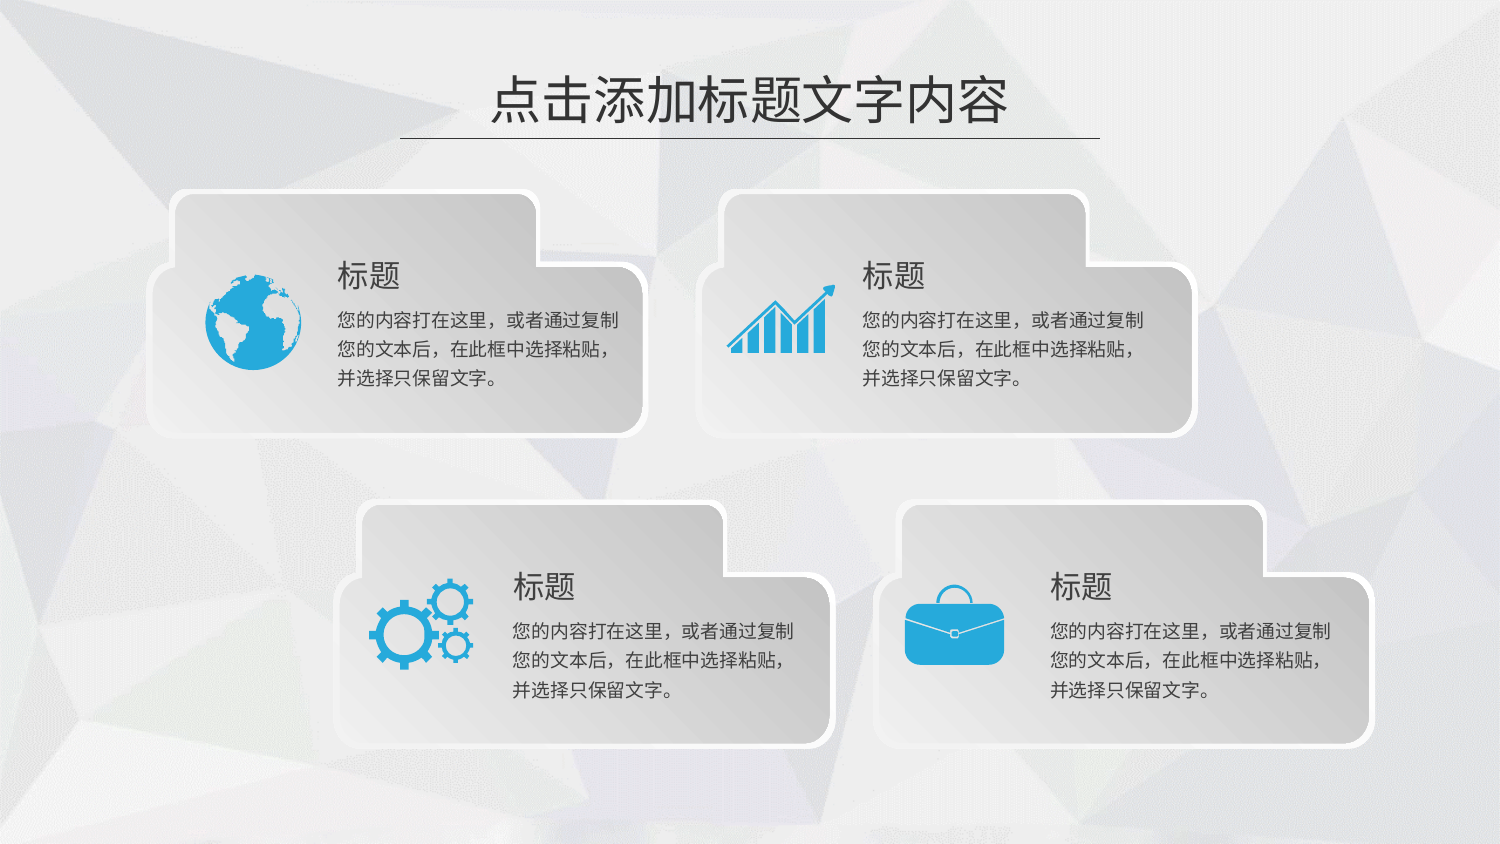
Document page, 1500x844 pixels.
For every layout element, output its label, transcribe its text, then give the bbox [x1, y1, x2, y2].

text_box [146, 188, 649, 439]
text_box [333, 499, 836, 749]
text_box 点击添加标题文字内容 [472, 60, 1028, 137]
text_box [872, 499, 1376, 749]
picture [0, 0, 1500, 844]
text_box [695, 188, 1198, 439]
